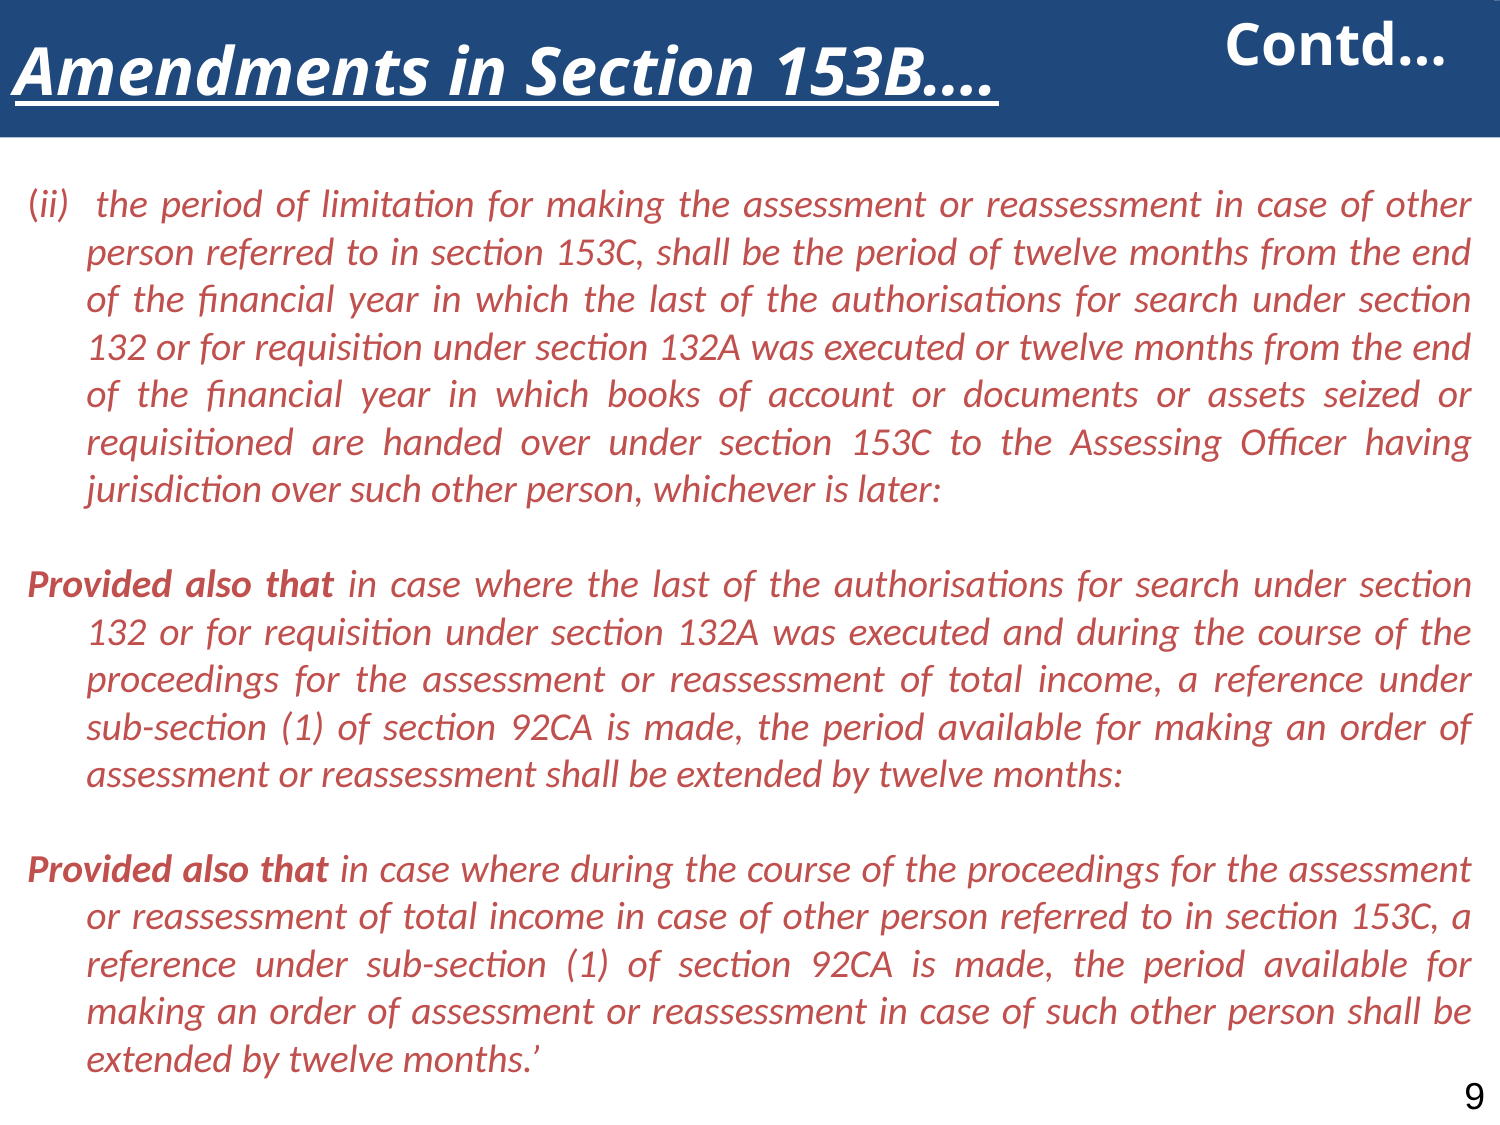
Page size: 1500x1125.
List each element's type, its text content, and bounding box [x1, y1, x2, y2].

text_box (ii) the period of limitation for making the assessment or reassessment in case of other person referred to in section 153C, shall be the period of twelve months from the end of the financial year in which the last of the authorisations for search under section 132 or for requisition under section 132A was executed or twelve months from the end of the financial year in which books of account or documents or assets seized or requisitioned are handed over under section 153C to the Assessing Officer having jurisdiction over such other person, whichever is later: Provided also that in case where the last of the authorisations for search under section 132 or for requisition under section 132A was executed and during the course of the proceedings for the assessment or reassessment of total income, a reference under sub-section (1) of section 92CA is made, the period available for making an order of assessment or reassessment shall be extended by twelve months: Provided also that in case where during the course of the proceedings for the assessment or reassessment of total income in case of other person referred to in section 153C, a reference under sub-section (1) of section 92CA is made, the period available for making an order of assessment or reassessment in case of such other person shall be extended by twelve months.’ [12, 170, 1488, 1088]
text_box Amendments in Section 153B…. [0, 0, 1500, 138]
text_box Contd… [1209, 0, 1494, 85]
slide_number 9 [1374, 1064, 1500, 1125]
